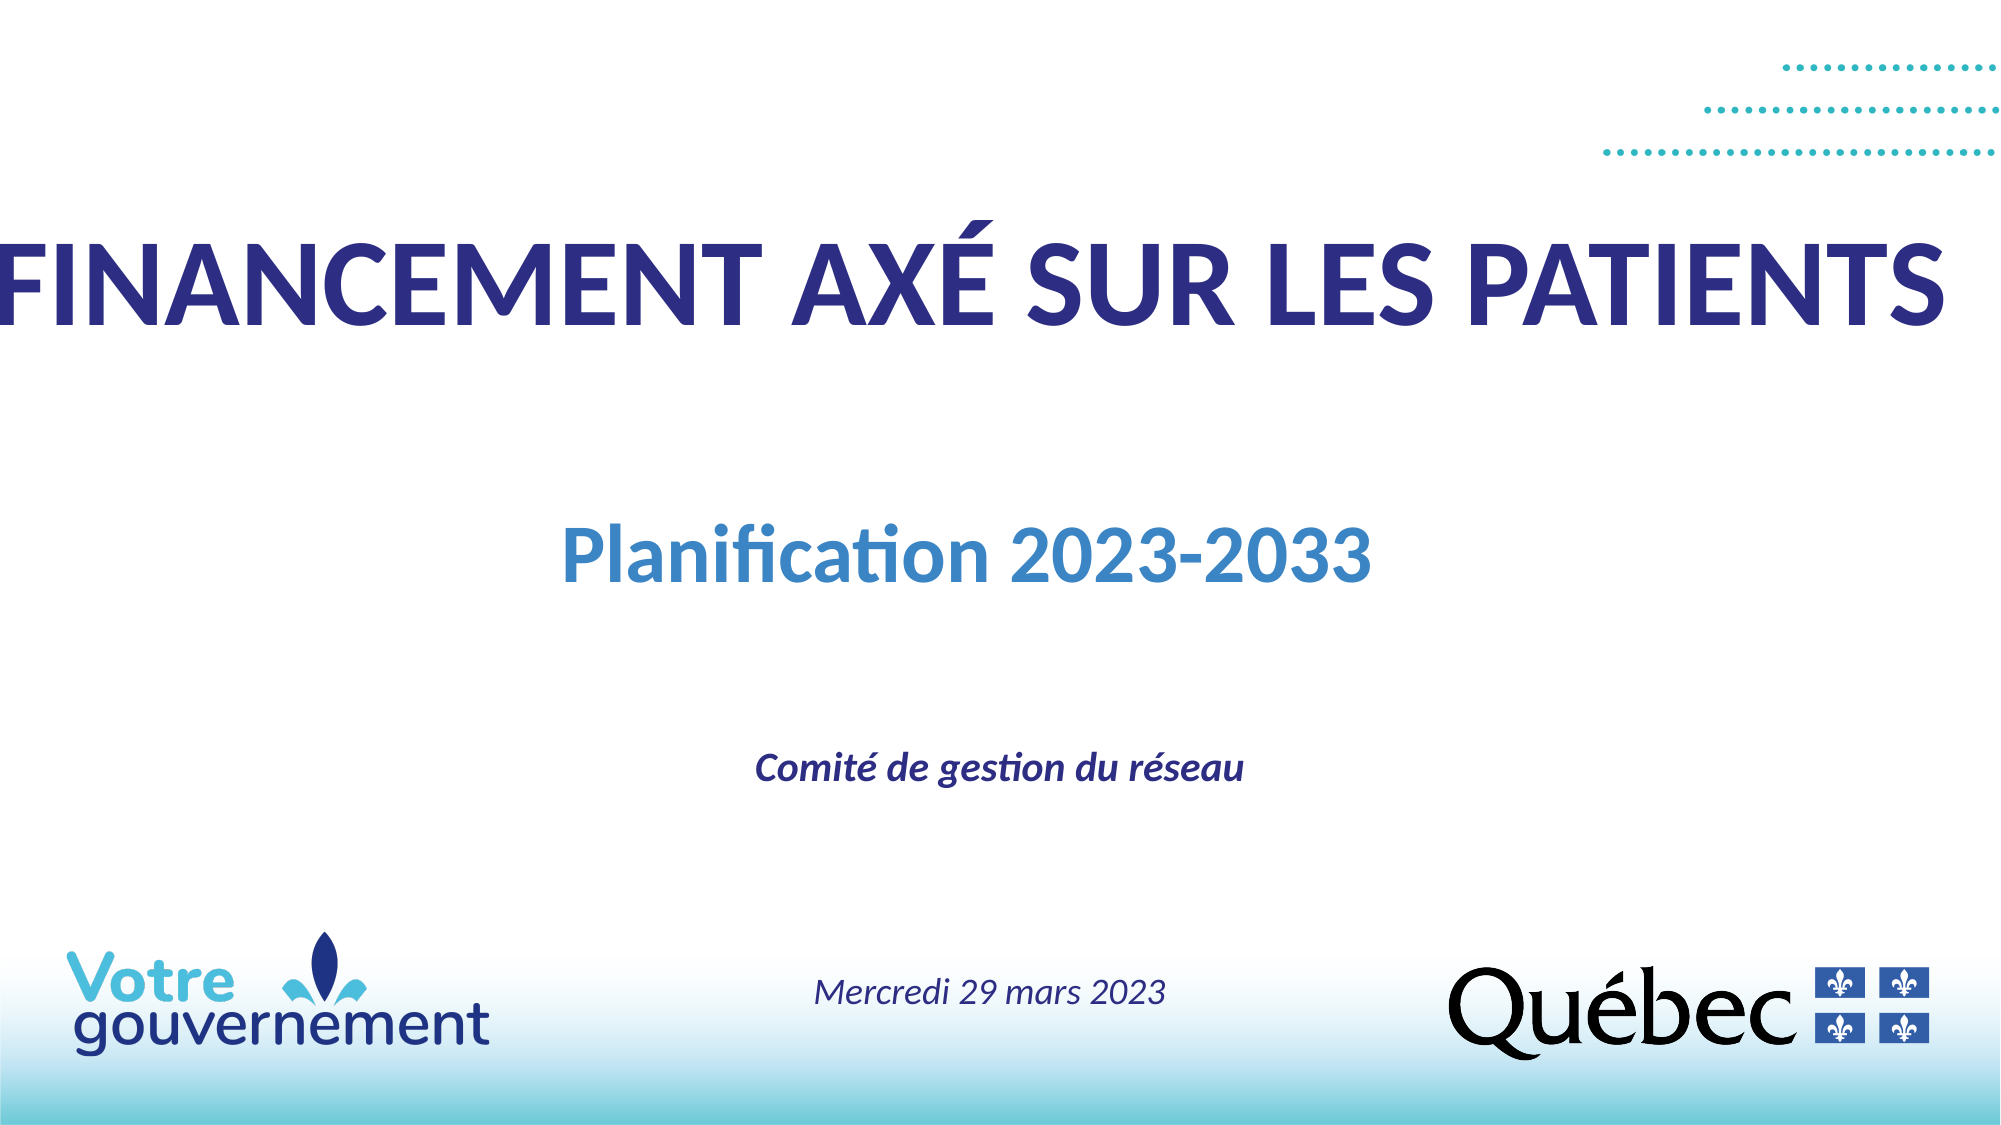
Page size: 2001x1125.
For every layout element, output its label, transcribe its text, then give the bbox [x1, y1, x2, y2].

text_box Comité de gestion du réseau [173, 732, 1827, 798]
subtitle Planification 2023-2033 [33, 350, 1902, 666]
picture [0, 0, 2001, 1125]
title Financement axé sur les patients [0, 203, 1970, 360]
text_box Mercredi 29 mars 2023 [705, 959, 1283, 1020]
